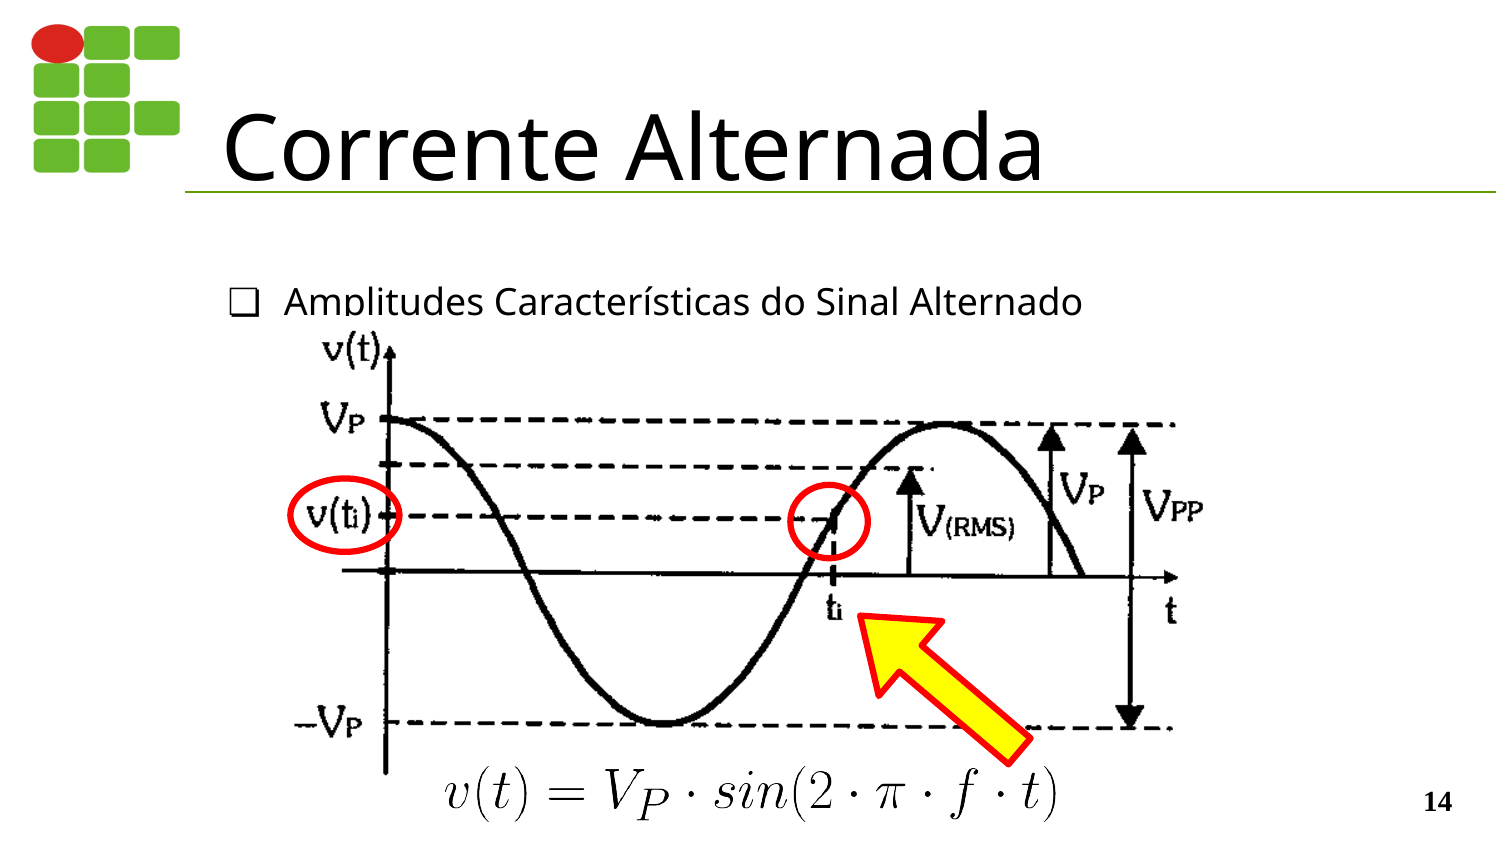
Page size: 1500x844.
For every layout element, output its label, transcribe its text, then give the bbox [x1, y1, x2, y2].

picture [29, 23, 182, 174]
title Corrente Alternada [206, 26, 1468, 207]
list Amplitudes Características do Sinal Alternado [193, 248, 1490, 322]
text_box ‹#› [1390, 768, 1468, 825]
picture [287, 316, 1213, 822]
